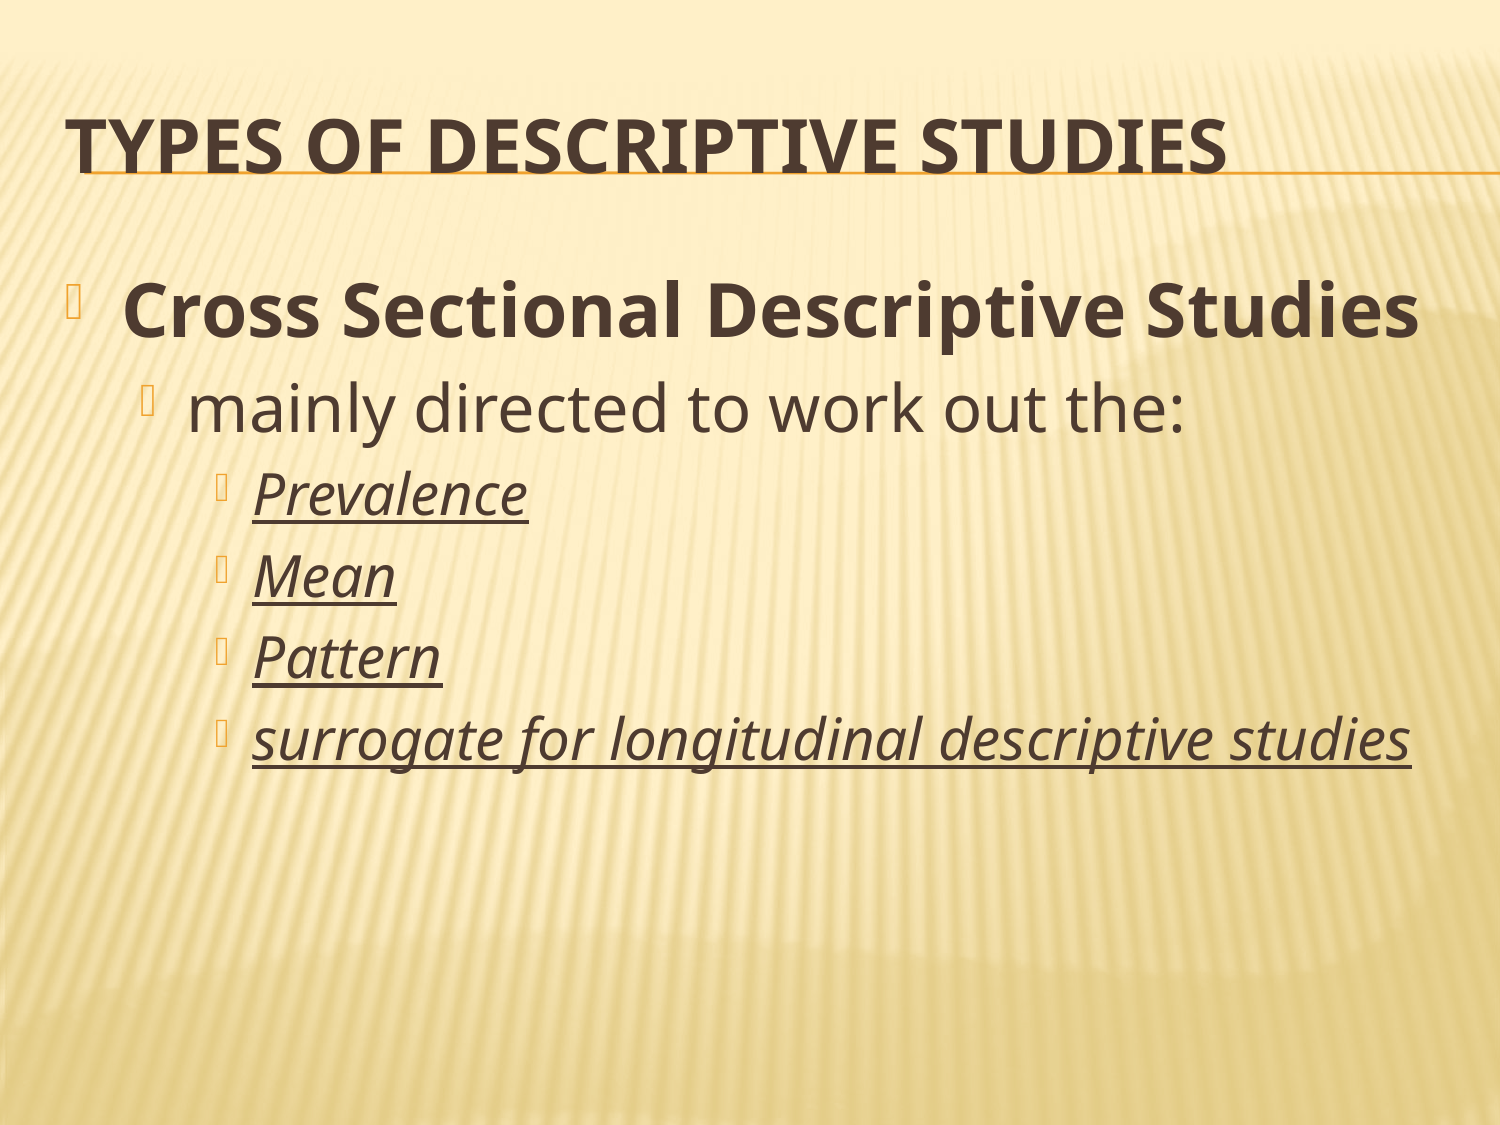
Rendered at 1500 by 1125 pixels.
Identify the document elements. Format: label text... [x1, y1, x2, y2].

title Types of Descriptive Studies [50, 75, 1475, 213]
list Cross Sectional Descriptive Studies mainly directed to work out the: Prevalence Mean Pattern surrogate for longitudinal descriptive studies [50, 254, 1475, 998]
